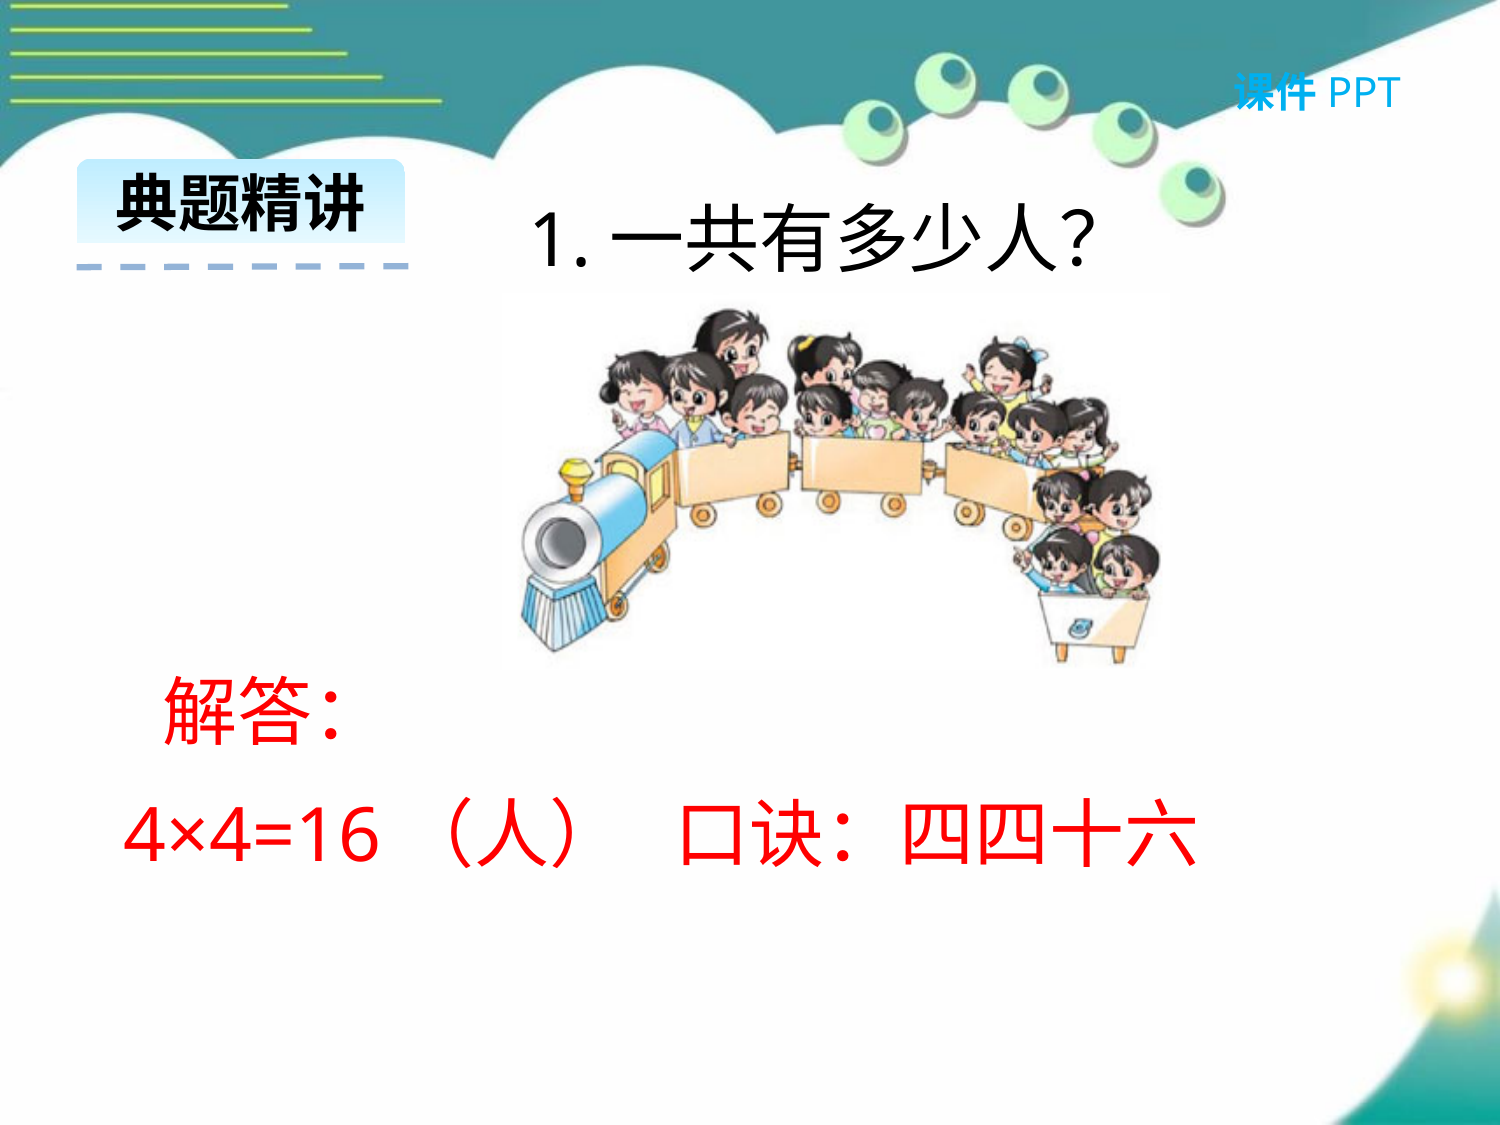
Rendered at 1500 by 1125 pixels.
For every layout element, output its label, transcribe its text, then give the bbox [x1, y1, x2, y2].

picture [0, 0, 1500, 1125]
text_box 解答： [147, 656, 538, 762]
text_box 4×4=16（人） 口诀：四四十六 [123, 786, 1328, 877]
text_box 1.一共有多少人？ [513, 184, 1412, 290]
text_box 课件PPT [1218, 58, 1418, 124]
text_box 典题精讲 [76, 158, 405, 244]
